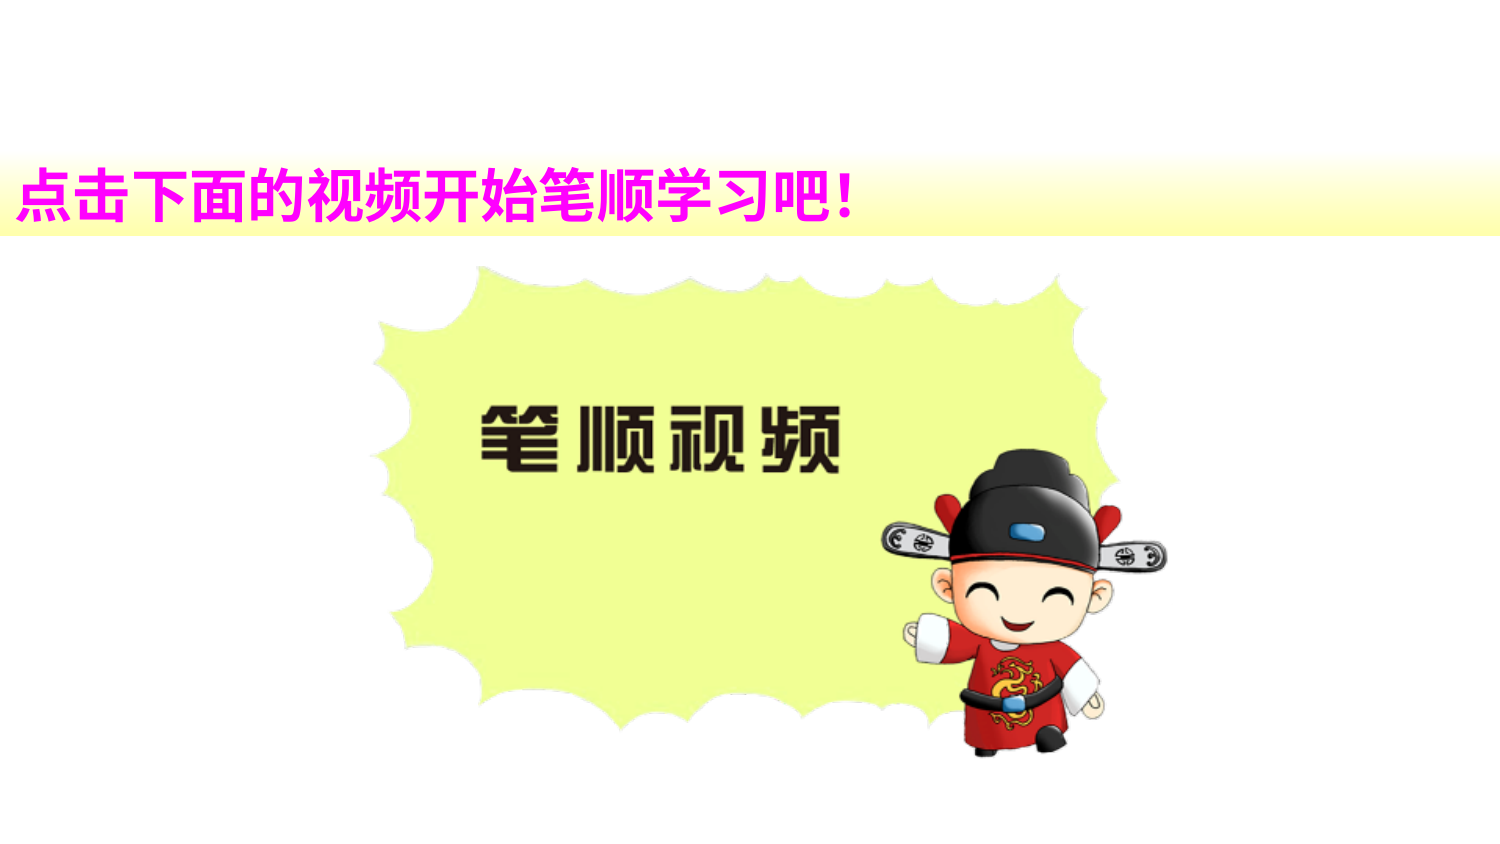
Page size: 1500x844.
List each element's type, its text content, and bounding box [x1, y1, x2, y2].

picture [366, 265, 1174, 759]
text_box 点击下面的视频开始笔顺学习吧！ [0, 151, 1500, 236]
